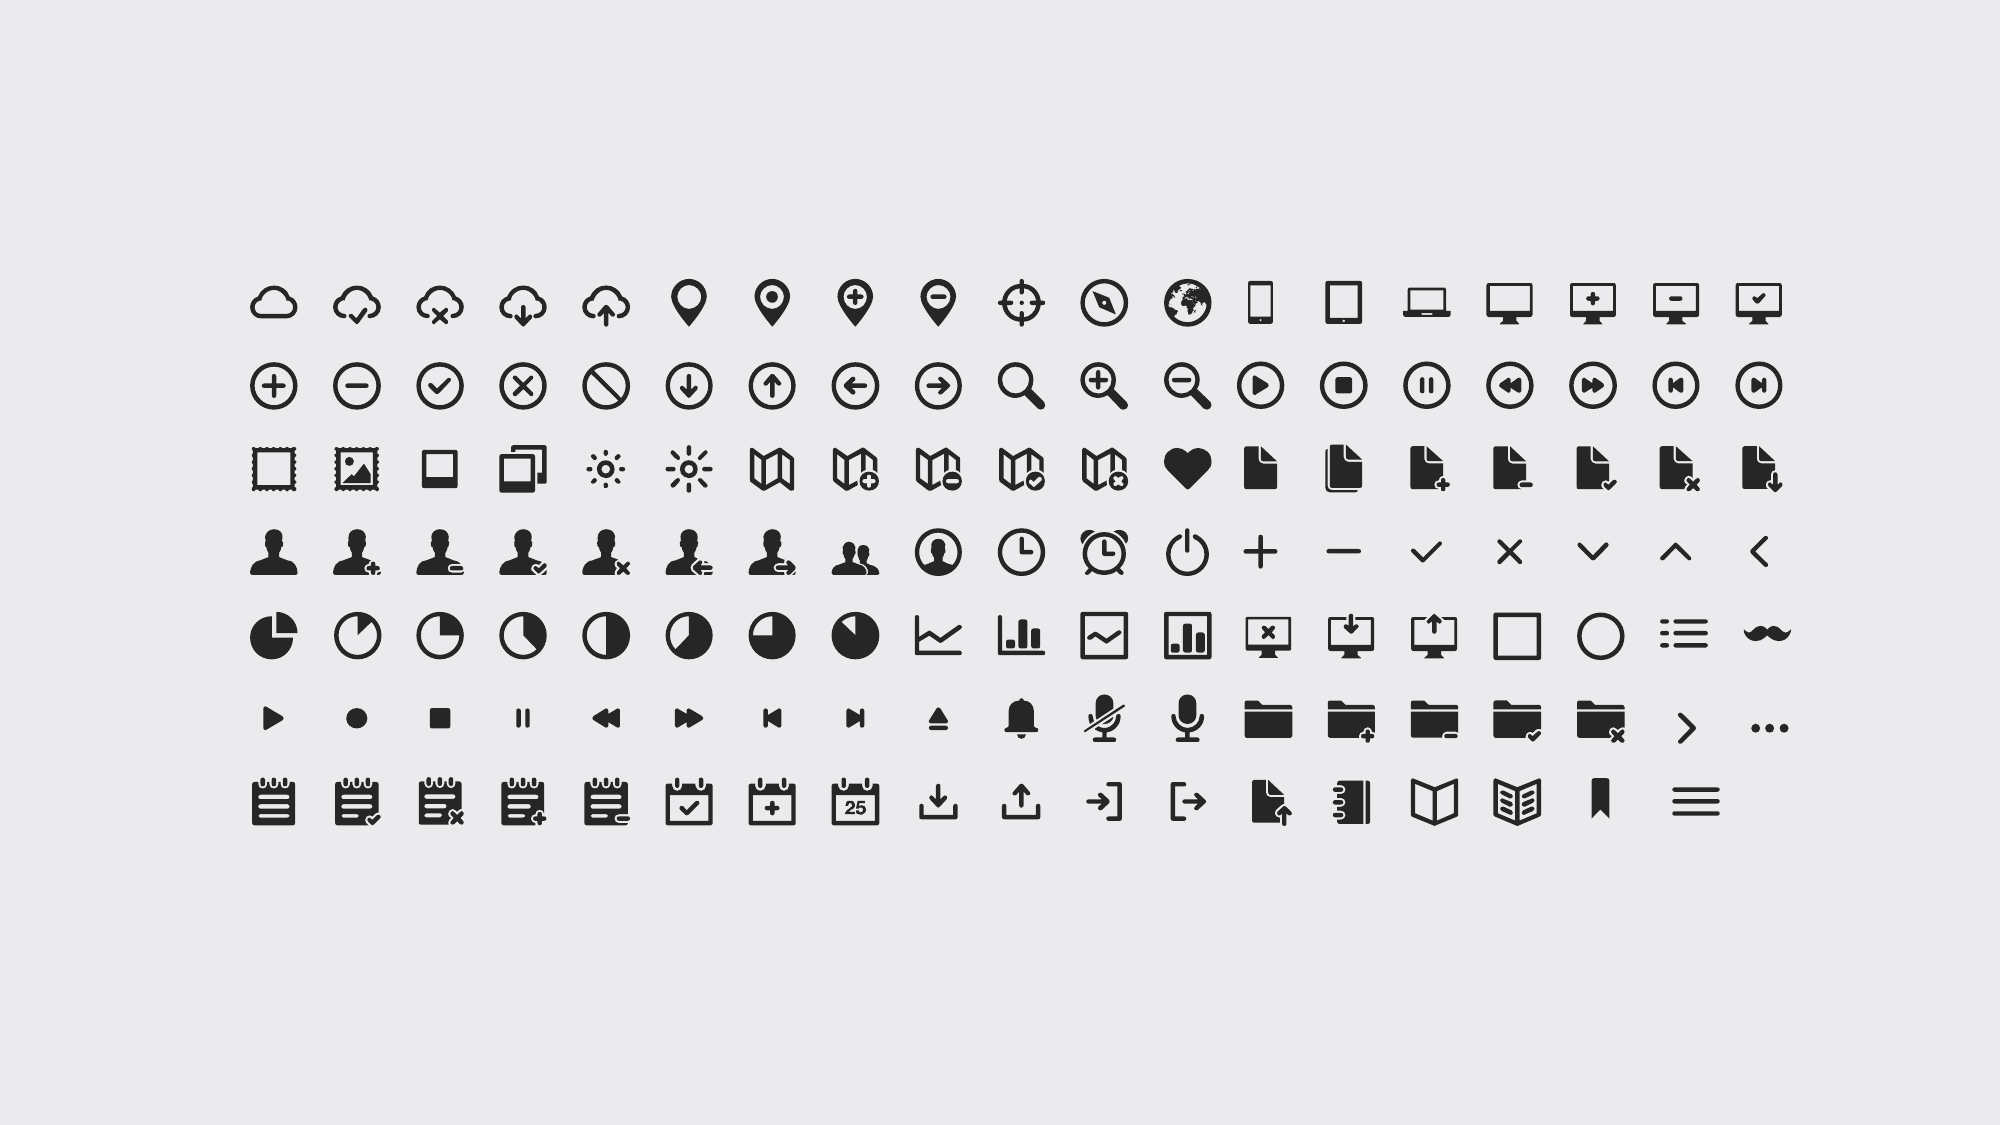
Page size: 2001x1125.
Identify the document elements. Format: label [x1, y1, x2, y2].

text_box [757, 777, 763, 789]
text_box [1171, 713, 1205, 742]
text_box [1577, 612, 1625, 661]
text_box [499, 611, 547, 660]
text_box [333, 362, 381, 410]
text_box [928, 725, 949, 731]
text_box [832, 447, 879, 491]
text_box [1080, 611, 1129, 660]
text_box [603, 449, 609, 456]
text_box [1170, 782, 1187, 821]
text_box [1004, 698, 1039, 733]
text_box [1166, 534, 1209, 577]
text_box [1012, 783, 1031, 808]
text_box [499, 362, 547, 410]
text_box [582, 611, 631, 660]
text_box [251, 446, 297, 492]
text_box [1672, 799, 1720, 804]
text_box [837, 278, 874, 327]
text_box [1343, 613, 1359, 634]
text_box [1660, 542, 1692, 561]
text_box [333, 529, 381, 575]
text_box [1569, 361, 1617, 409]
text_box [1660, 619, 1669, 624]
text_box [841, 777, 846, 789]
text_box [592, 708, 620, 728]
text_box [1410, 541, 1442, 563]
text_box [499, 529, 547, 575]
text_box [1017, 734, 1026, 739]
text_box [997, 362, 1046, 410]
text_box [501, 777, 547, 826]
text_box [665, 529, 713, 575]
text_box [1742, 446, 1783, 493]
text_box [1493, 778, 1542, 827]
text_box [1577, 542, 1609, 561]
text_box [1577, 700, 1625, 710]
text_box [679, 460, 698, 479]
text_box [416, 611, 464, 660]
text_box [582, 529, 631, 575]
text_box [511, 445, 547, 484]
text_box [831, 362, 880, 410]
text_box [1493, 446, 1533, 490]
text_box [614, 454, 621, 461]
text_box [997, 615, 1046, 656]
text_box [1328, 617, 1375, 659]
text_box [1576, 446, 1617, 491]
text_box [702, 466, 713, 472]
text_box [1080, 529, 1129, 575]
text_box [914, 362, 962, 410]
text_box [1410, 446, 1450, 492]
text_box [1244, 711, 1293, 738]
text_box [334, 611, 382, 660]
text_box [1326, 548, 1362, 554]
text_box [1673, 630, 1708, 636]
text_box [754, 278, 791, 327]
text_box [831, 611, 880, 660]
text_box [831, 783, 880, 826]
text_box [914, 615, 962, 656]
text_box [1403, 287, 1451, 317]
text_box [1751, 723, 1761, 733]
text_box [1486, 361, 1534, 409]
text_box [665, 466, 676, 472]
text_box [1672, 787, 1720, 792]
text_box [1083, 694, 1126, 742]
text_box [416, 362, 464, 410]
text_box [1672, 811, 1720, 816]
text_box [250, 362, 298, 410]
text_box [1325, 280, 1363, 324]
text_box [252, 777, 296, 826]
text_box [590, 478, 597, 484]
text_box [919, 803, 958, 820]
text_box [1591, 778, 1610, 819]
text_box [671, 278, 707, 327]
text_box [1750, 535, 1769, 567]
text_box [1086, 792, 1110, 811]
text_box [670, 450, 680, 461]
text_box [614, 478, 621, 484]
text_box [1236, 361, 1285, 409]
text_box [781, 777, 787, 789]
text_box [763, 708, 782, 728]
text_box [1765, 723, 1775, 733]
text_box [697, 450, 708, 461]
text_box [582, 285, 631, 327]
text_box [1248, 280, 1273, 324]
text_box [665, 783, 713, 826]
text_box [665, 611, 713, 660]
text_box [421, 449, 458, 489]
text_box [250, 285, 298, 319]
text_box [1332, 780, 1364, 824]
text_box [263, 706, 284, 731]
text_box [1653, 283, 1700, 325]
text_box [748, 783, 796, 826]
text_box [1244, 700, 1293, 710]
text_box [1252, 779, 1292, 827]
text_box [915, 447, 962, 491]
text_box [929, 783, 948, 808]
text_box [335, 777, 381, 826]
text_box [1493, 711, 1542, 742]
text_box [499, 454, 536, 493]
text_box [1164, 611, 1212, 660]
text_box [914, 528, 962, 577]
text_box [928, 707, 949, 724]
text_box [748, 529, 796, 575]
text_box [670, 478, 680, 488]
text_box [1327, 711, 1375, 743]
text_box [1243, 534, 1278, 569]
text_box [1673, 619, 1708, 624]
text_box [499, 285, 547, 327]
text_box [686, 445, 692, 456]
text_box [665, 362, 713, 410]
text_box [1660, 643, 1669, 648]
text_box [348, 307, 368, 325]
text_box [1493, 612, 1542, 661]
text_box [416, 529, 464, 575]
text_box [1106, 782, 1122, 821]
text_box [749, 447, 795, 491]
text_box [431, 307, 449, 325]
text_box [748, 362, 796, 410]
text_box [1570, 283, 1616, 325]
text_box [1178, 694, 1197, 725]
text_box [416, 285, 464, 319]
text_box [1577, 711, 1625, 743]
text_box [999, 447, 1045, 491]
text_box [276, 611, 298, 634]
text_box [1365, 780, 1371, 824]
text_box [1659, 446, 1700, 492]
text_box [1486, 283, 1533, 325]
text_box [1164, 278, 1212, 327]
text_box [675, 777, 680, 789]
text_box [1410, 778, 1459, 827]
text_box [603, 482, 609, 489]
text_box [346, 708, 368, 729]
text_box [250, 529, 298, 575]
text_box [418, 777, 464, 825]
text_box [590, 454, 597, 461]
text_box [525, 708, 530, 728]
text_box [1493, 700, 1542, 710]
text_box [1743, 625, 1792, 642]
text_box [1319, 361, 1368, 409]
text_box [1673, 643, 1708, 648]
text_box [831, 541, 880, 575]
text_box [1185, 528, 1190, 553]
text_box [1082, 447, 1129, 491]
text_box [997, 528, 1046, 577]
text_box [1325, 444, 1363, 493]
text_box [1677, 712, 1696, 744]
text_box [1411, 613, 1458, 659]
text_box [1080, 278, 1129, 327]
text_box [582, 362, 631, 410]
text_box [1652, 361, 1700, 409]
text_box [920, 278, 957, 327]
text_box [1779, 723, 1789, 733]
text_box [1735, 361, 1783, 409]
text_box [997, 278, 1046, 327]
text_box [698, 777, 704, 789]
text_box [250, 616, 294, 660]
text_box [429, 708, 451, 729]
text_box [1327, 700, 1375, 710]
text_box [1245, 616, 1292, 658]
text_box [686, 482, 692, 493]
text_box [864, 777, 870, 789]
text_box [697, 478, 708, 488]
text_box [1080, 362, 1129, 410]
text_box [584, 777, 631, 826]
text_box [596, 460, 615, 479]
text_box [846, 708, 865, 728]
text_box [516, 708, 521, 728]
text_box [674, 708, 704, 728]
text_box [1410, 700, 1459, 710]
text_box [1410, 711, 1459, 739]
text_box [1660, 630, 1669, 636]
text_box [1182, 792, 1207, 811]
text_box [333, 285, 381, 319]
text_box [1497, 539, 1523, 565]
text_box [1735, 283, 1782, 325]
text_box [334, 446, 380, 492]
text_box [1164, 362, 1212, 410]
text_box [1001, 803, 1041, 820]
text_box [748, 611, 796, 660]
text_box [1403, 361, 1451, 409]
text_box [1244, 446, 1278, 490]
text_box [1164, 447, 1212, 490]
